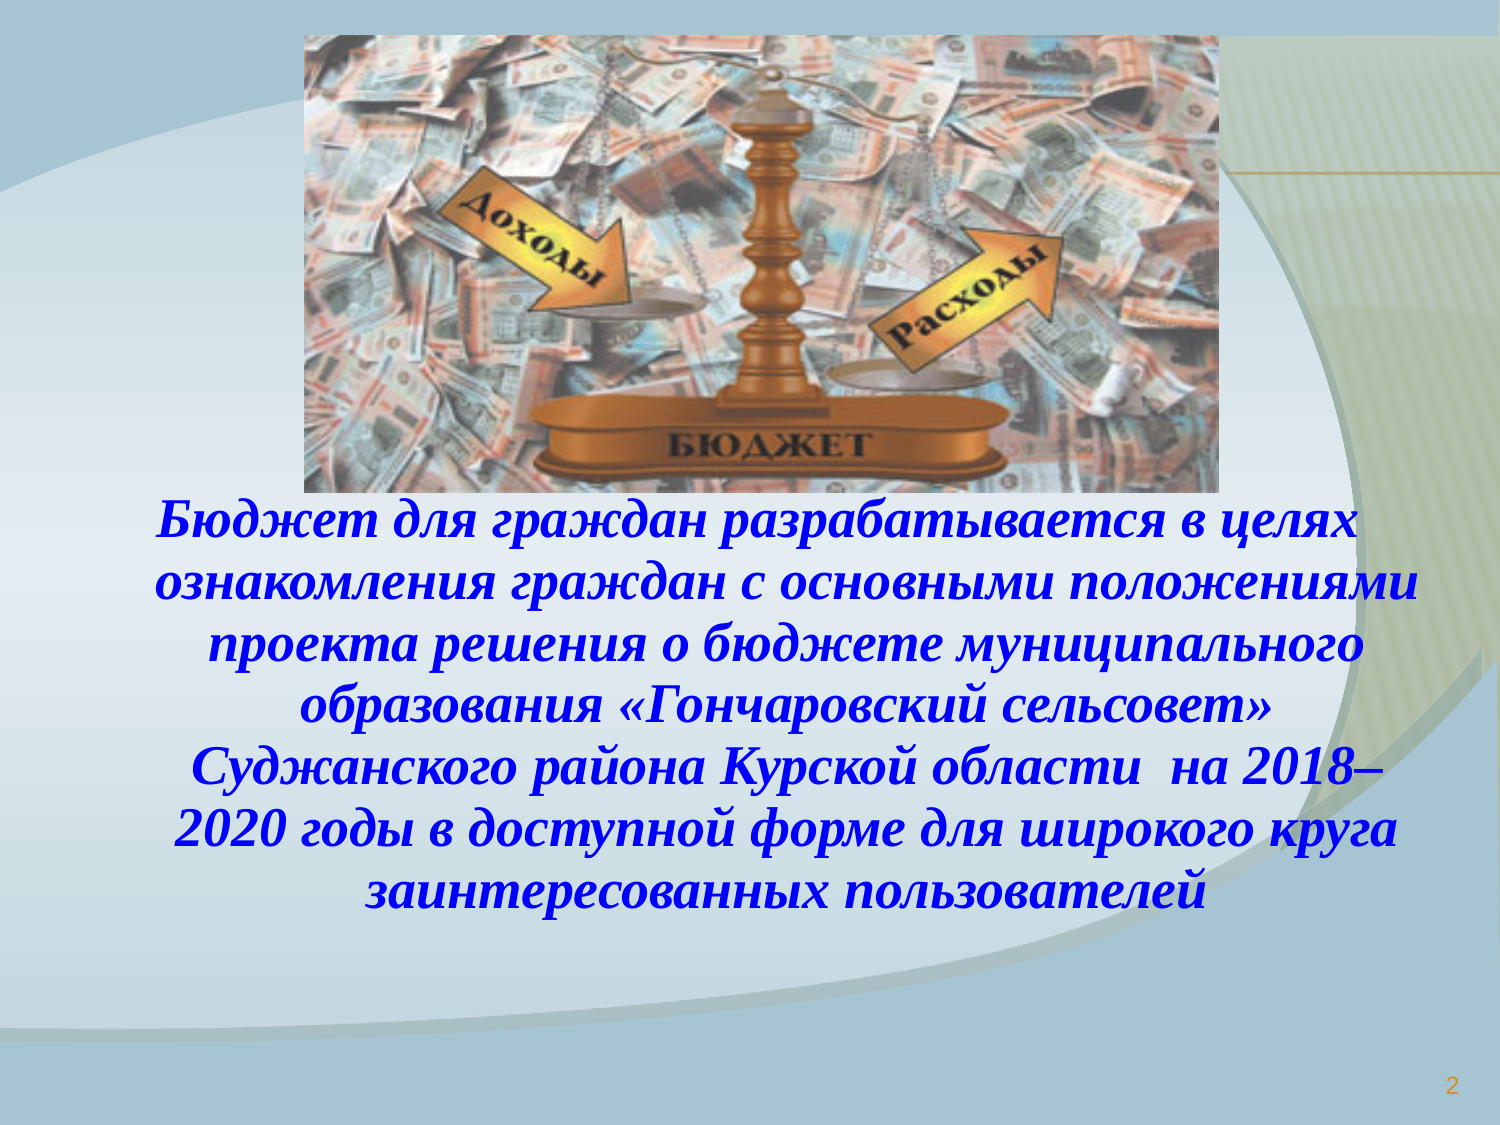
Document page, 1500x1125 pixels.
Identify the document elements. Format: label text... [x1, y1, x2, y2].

picture [304, 34, 1219, 493]
list Бюджет для граждан разрабатывается в целях ознакомления граждан с основными положениями проекта решения о бюджете муниципального образования «Гончаровский сельсовет» Суджанского района Курской области на 2018– 2020 годы в доступной форме для широкого круга заинтересованных пользователей [75, 480, 1442, 973]
slide_number 2 [1350, 1061, 1475, 1103]
